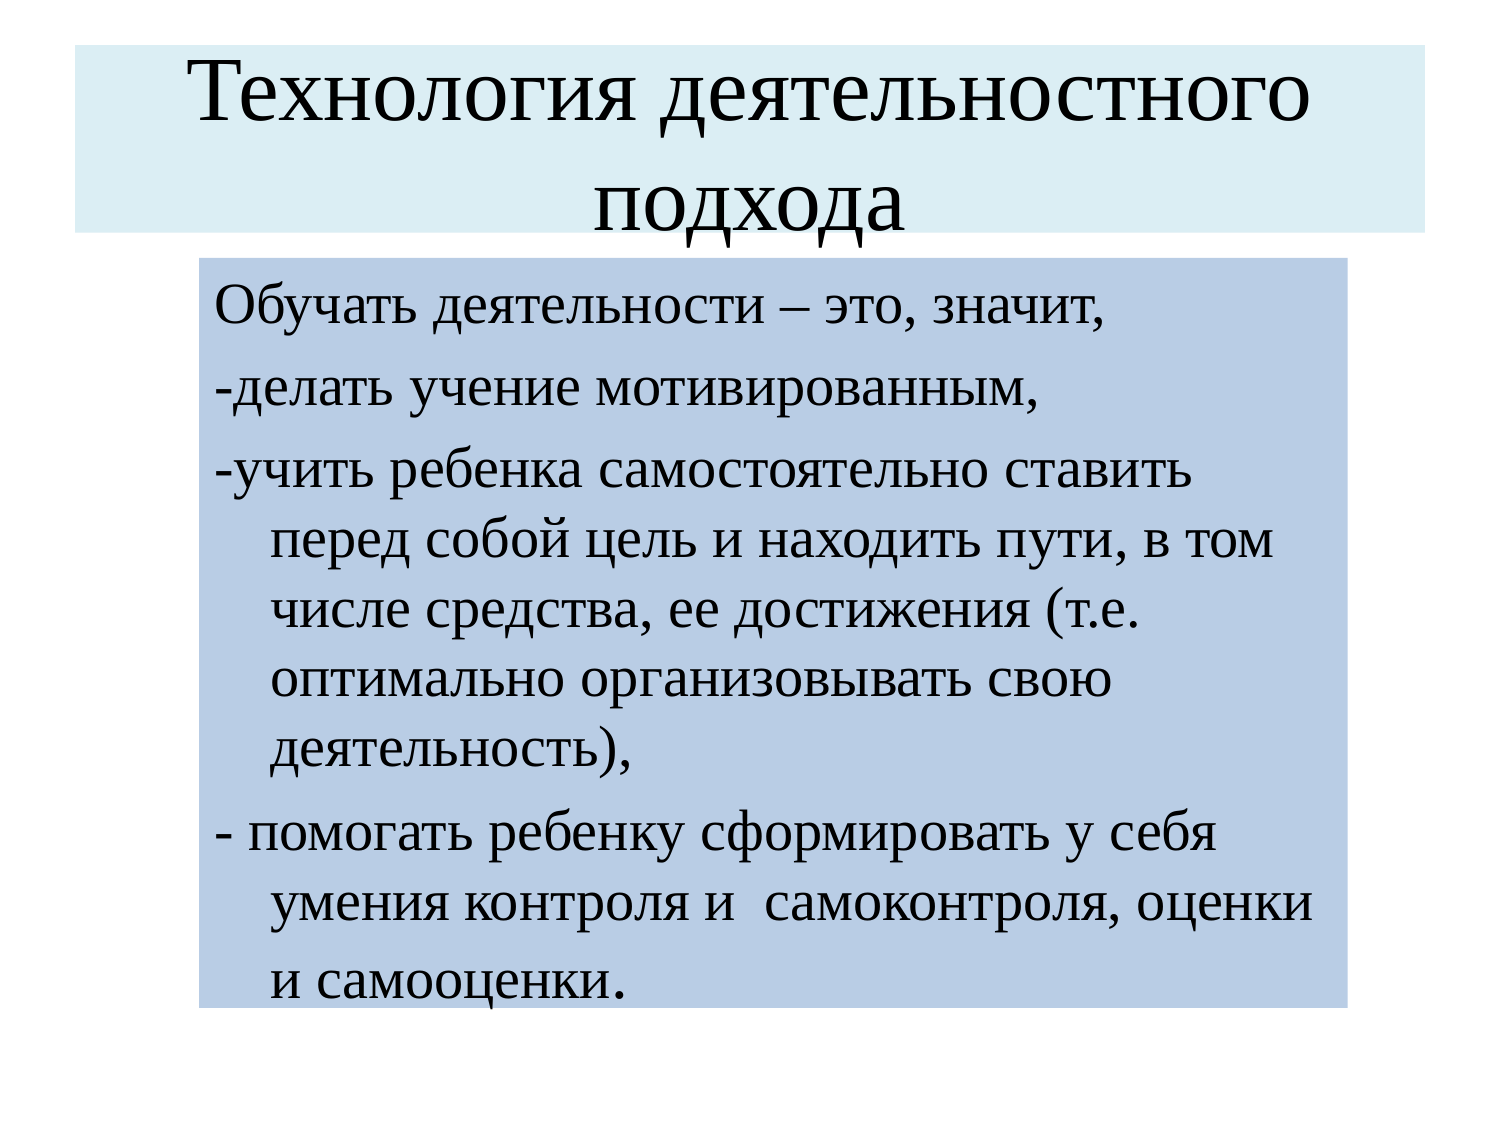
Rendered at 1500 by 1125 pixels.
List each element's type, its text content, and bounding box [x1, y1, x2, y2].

list Обучать деятельности – это, значит, -делать учение мотивированным, -учить ребенка самостоятельно ставить перед собой цель и находить пути, в том числе средства, ее достижения (т.е. оптимально организовывать свою деятельность), - помогать ребенку сформировать у себя умения контроля и самоконтроля, оценки и самооценки. [199, 257, 1348, 1008]
title Технология деятельностного подхода [75, 45, 1425, 233]
